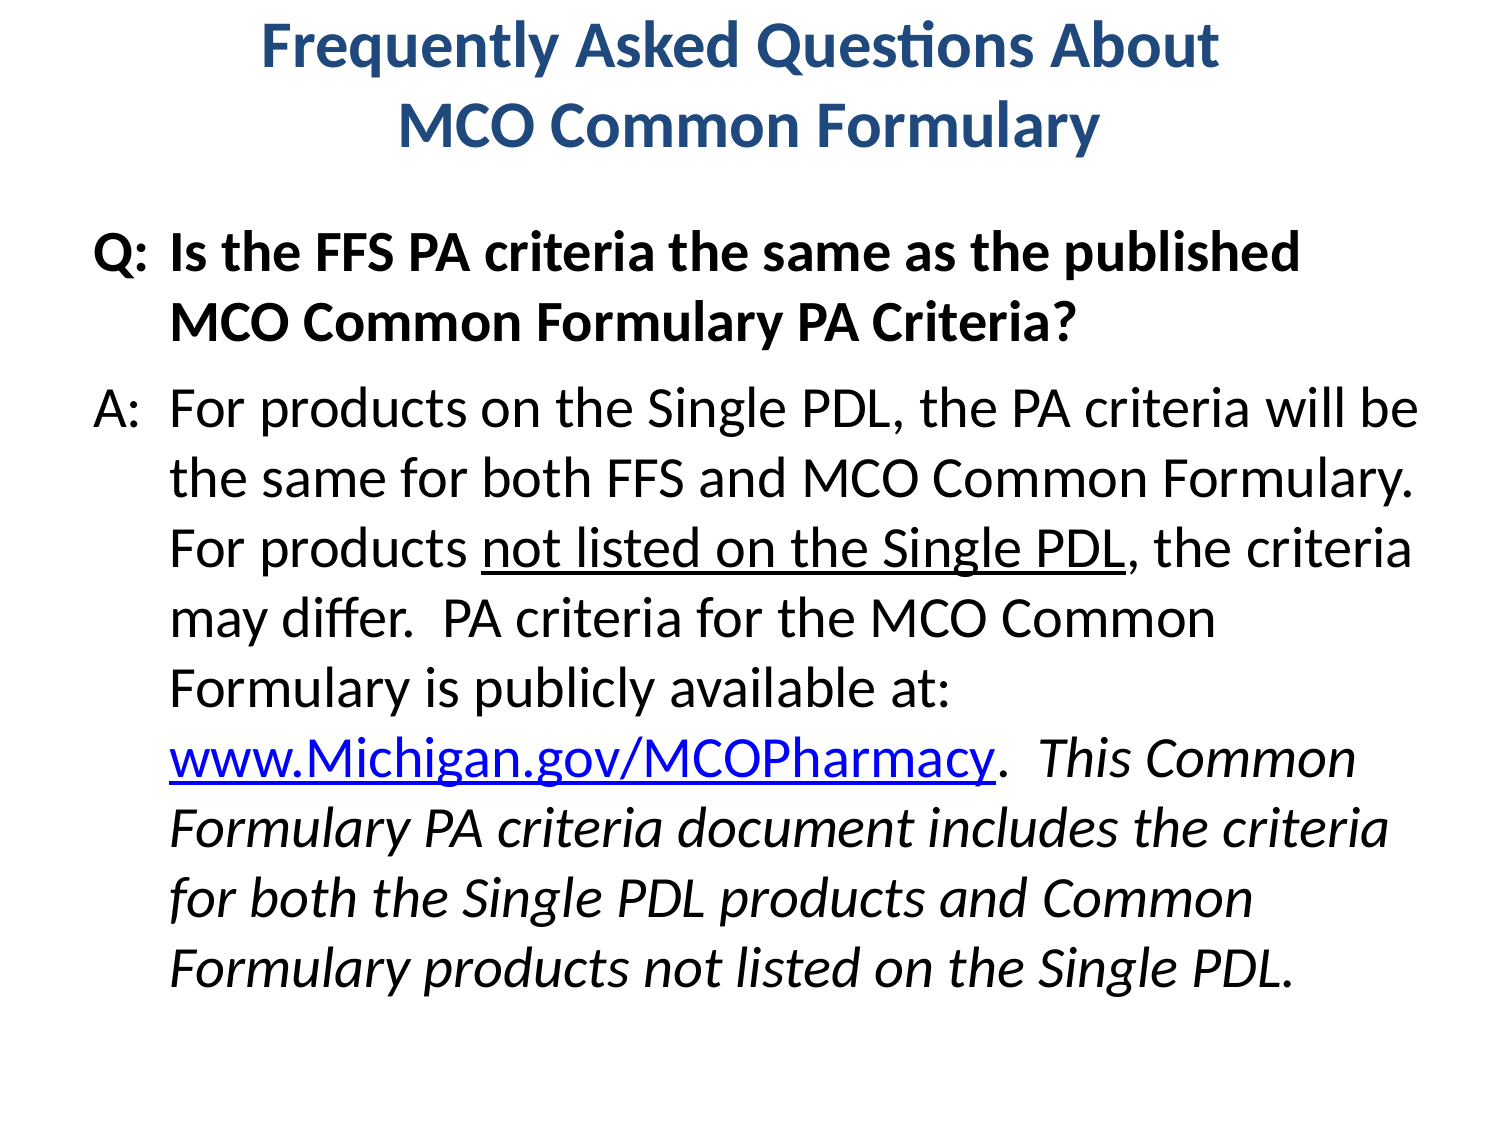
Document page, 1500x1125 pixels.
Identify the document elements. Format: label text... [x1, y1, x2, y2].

title Frequently Asked Questions About MCO Common Formulary [49, 37, 1450, 125]
list Q: Is the FFS PA criteria the same as the published MCO Common Formulary PA Criteria? A: For products on the Single PDL, the PA criteria will be the same for both FFS and MCO Common Formulary. For products not listed on the Single PDL, the criteria may differ. PA criteria for the MCO Common Formulary is publicly available at: www.Michigan.gov/MCOPharmacy. This Common Formulary PA criteria document includes the criteria for both the Single PDL products and Common Formulary products not listed on the Single PDL. [78, 205, 1450, 1043]
